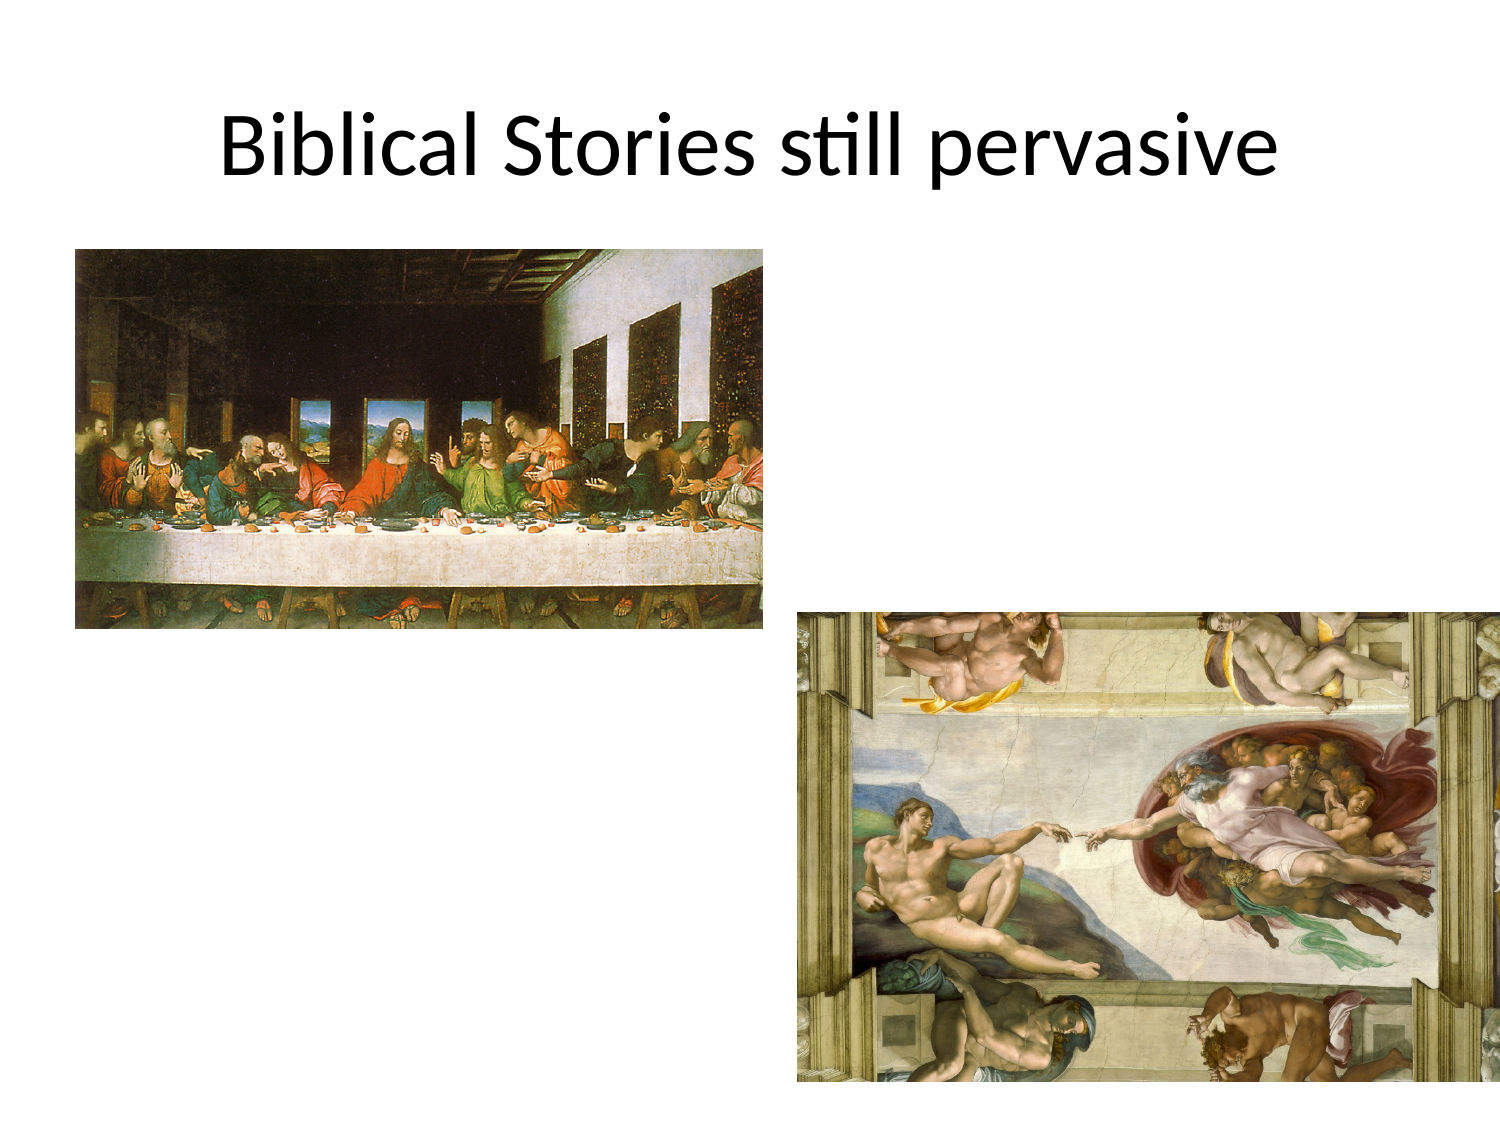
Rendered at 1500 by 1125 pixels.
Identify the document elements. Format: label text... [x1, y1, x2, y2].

picture [797, 612, 1500, 1082]
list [74, 249, 763, 630]
title Biblical Stories still pervasive [75, 45, 1425, 233]
